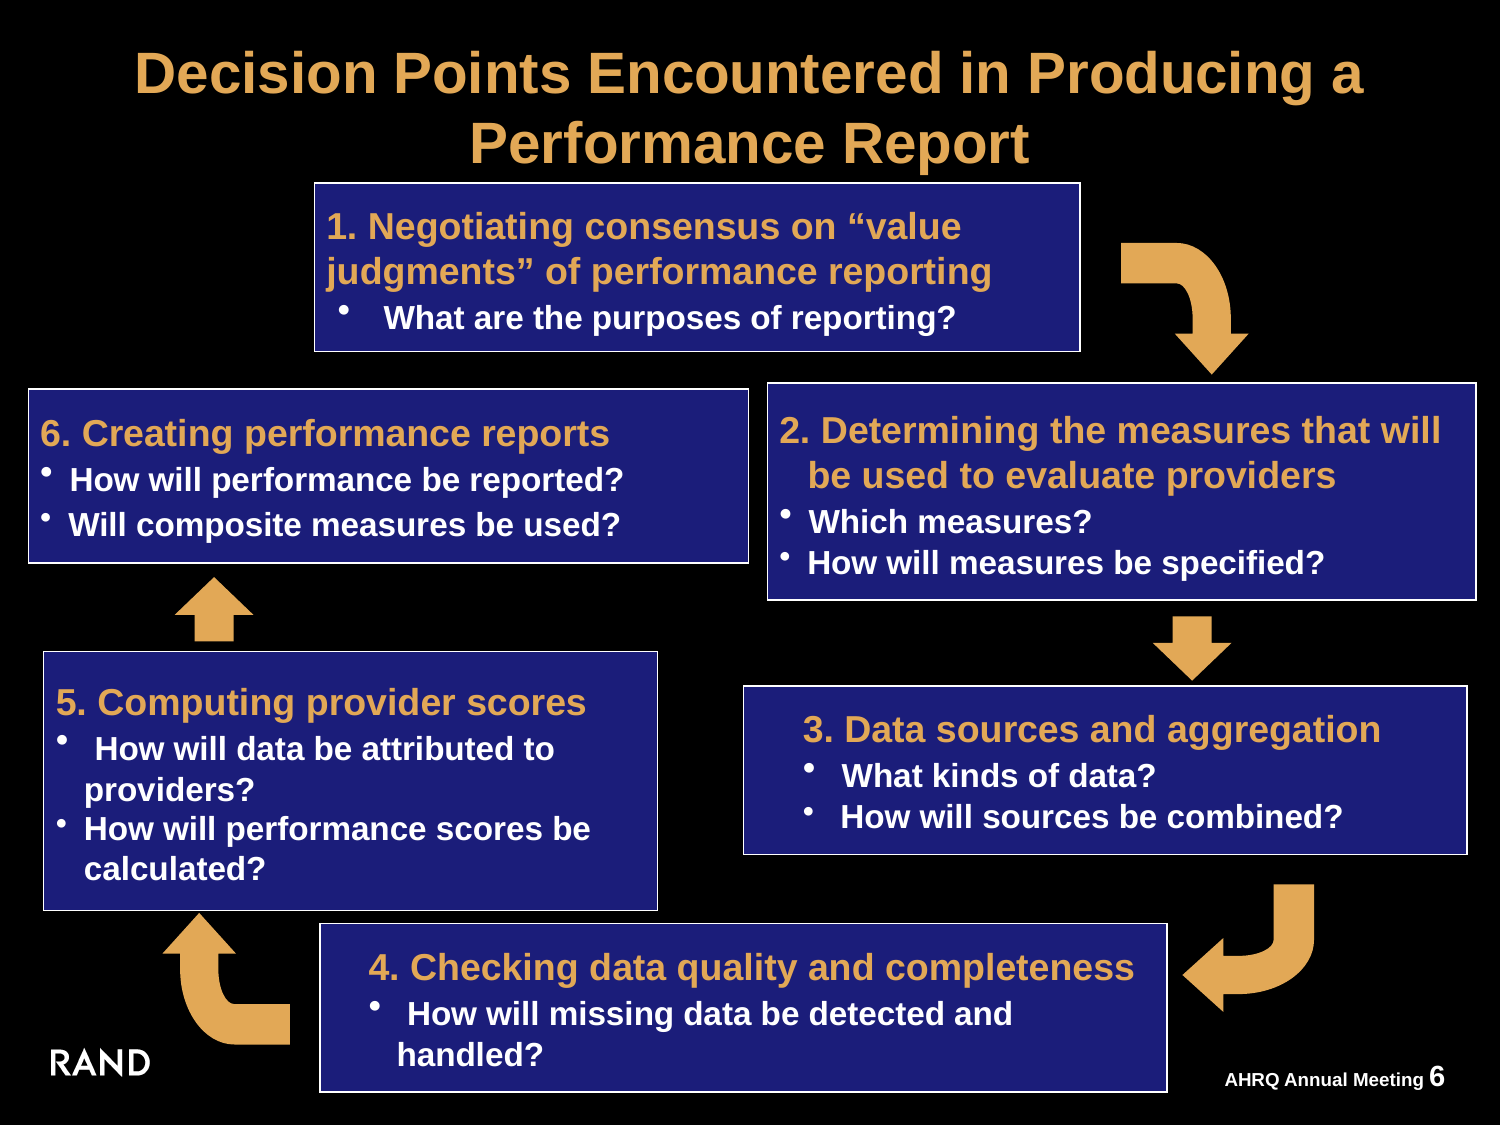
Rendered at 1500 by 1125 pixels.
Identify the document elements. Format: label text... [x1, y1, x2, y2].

title Decision Points Encountered in Producing a Performance Report [0, 35, 1500, 137]
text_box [25, 182, 1482, 1093]
